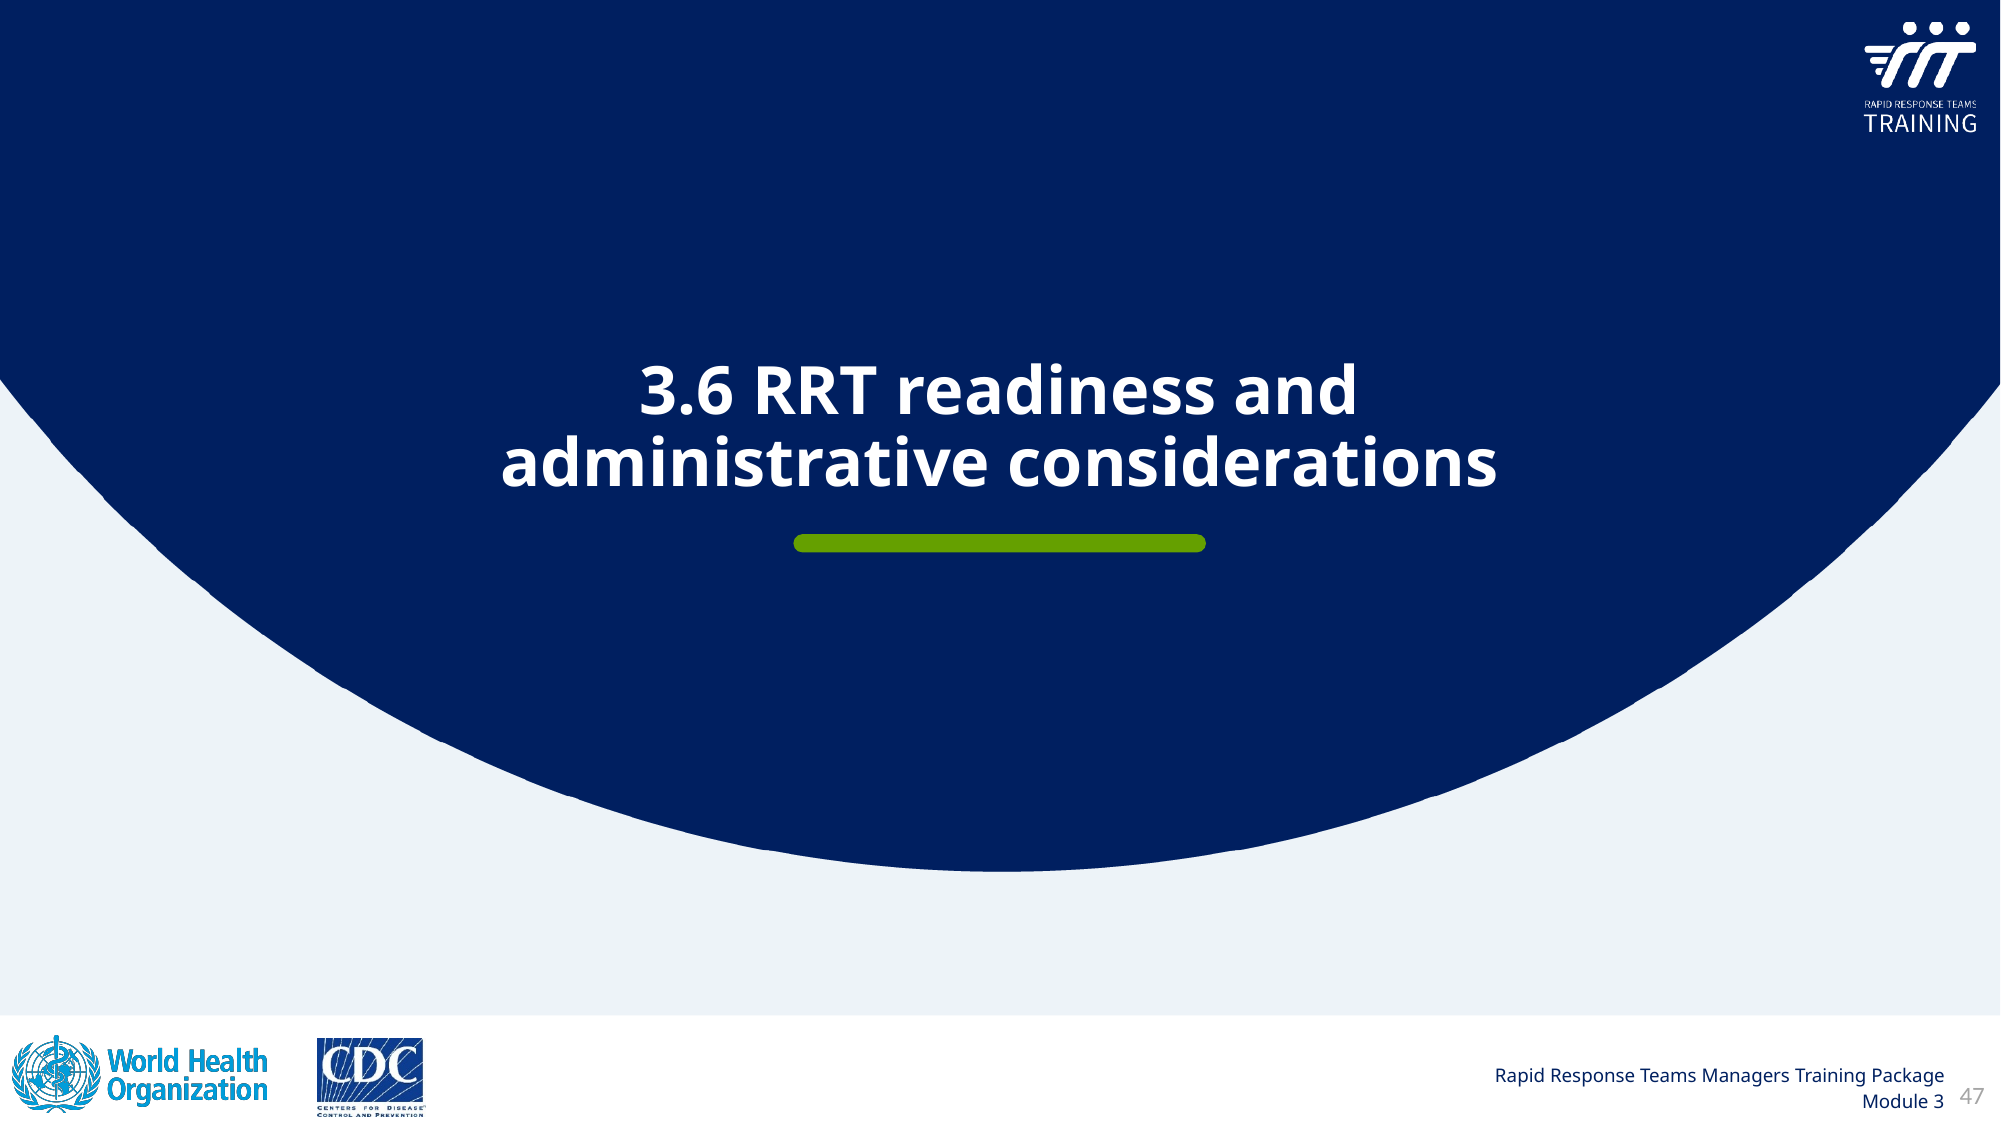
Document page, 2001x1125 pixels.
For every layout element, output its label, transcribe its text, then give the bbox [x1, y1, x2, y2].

picture [34, 1054, 43, 1078]
picture [12, 1035, 54, 1068]
picture [22, 1062, 26, 1077]
picture [24, 1054, 36, 1087]
picture [12, 1083, 48, 1113]
list 3.6 RRT readiness and administrative considerations [483, 311, 1516, 620]
slide_number 47 [1918, 1072, 2000, 1125]
picture [50, 1108, 62, 1113]
picture [46, 1056, 54, 1062]
picture [71, 1053, 90, 1091]
picture [0, 0, 2001, 904]
picture [36, 1088, 78, 1105]
picture [30, 1083, 37, 1091]
picture [40, 1062, 47, 1070]
picture [317, 1038, 426, 1117]
picture [59, 1035, 267, 1113]
